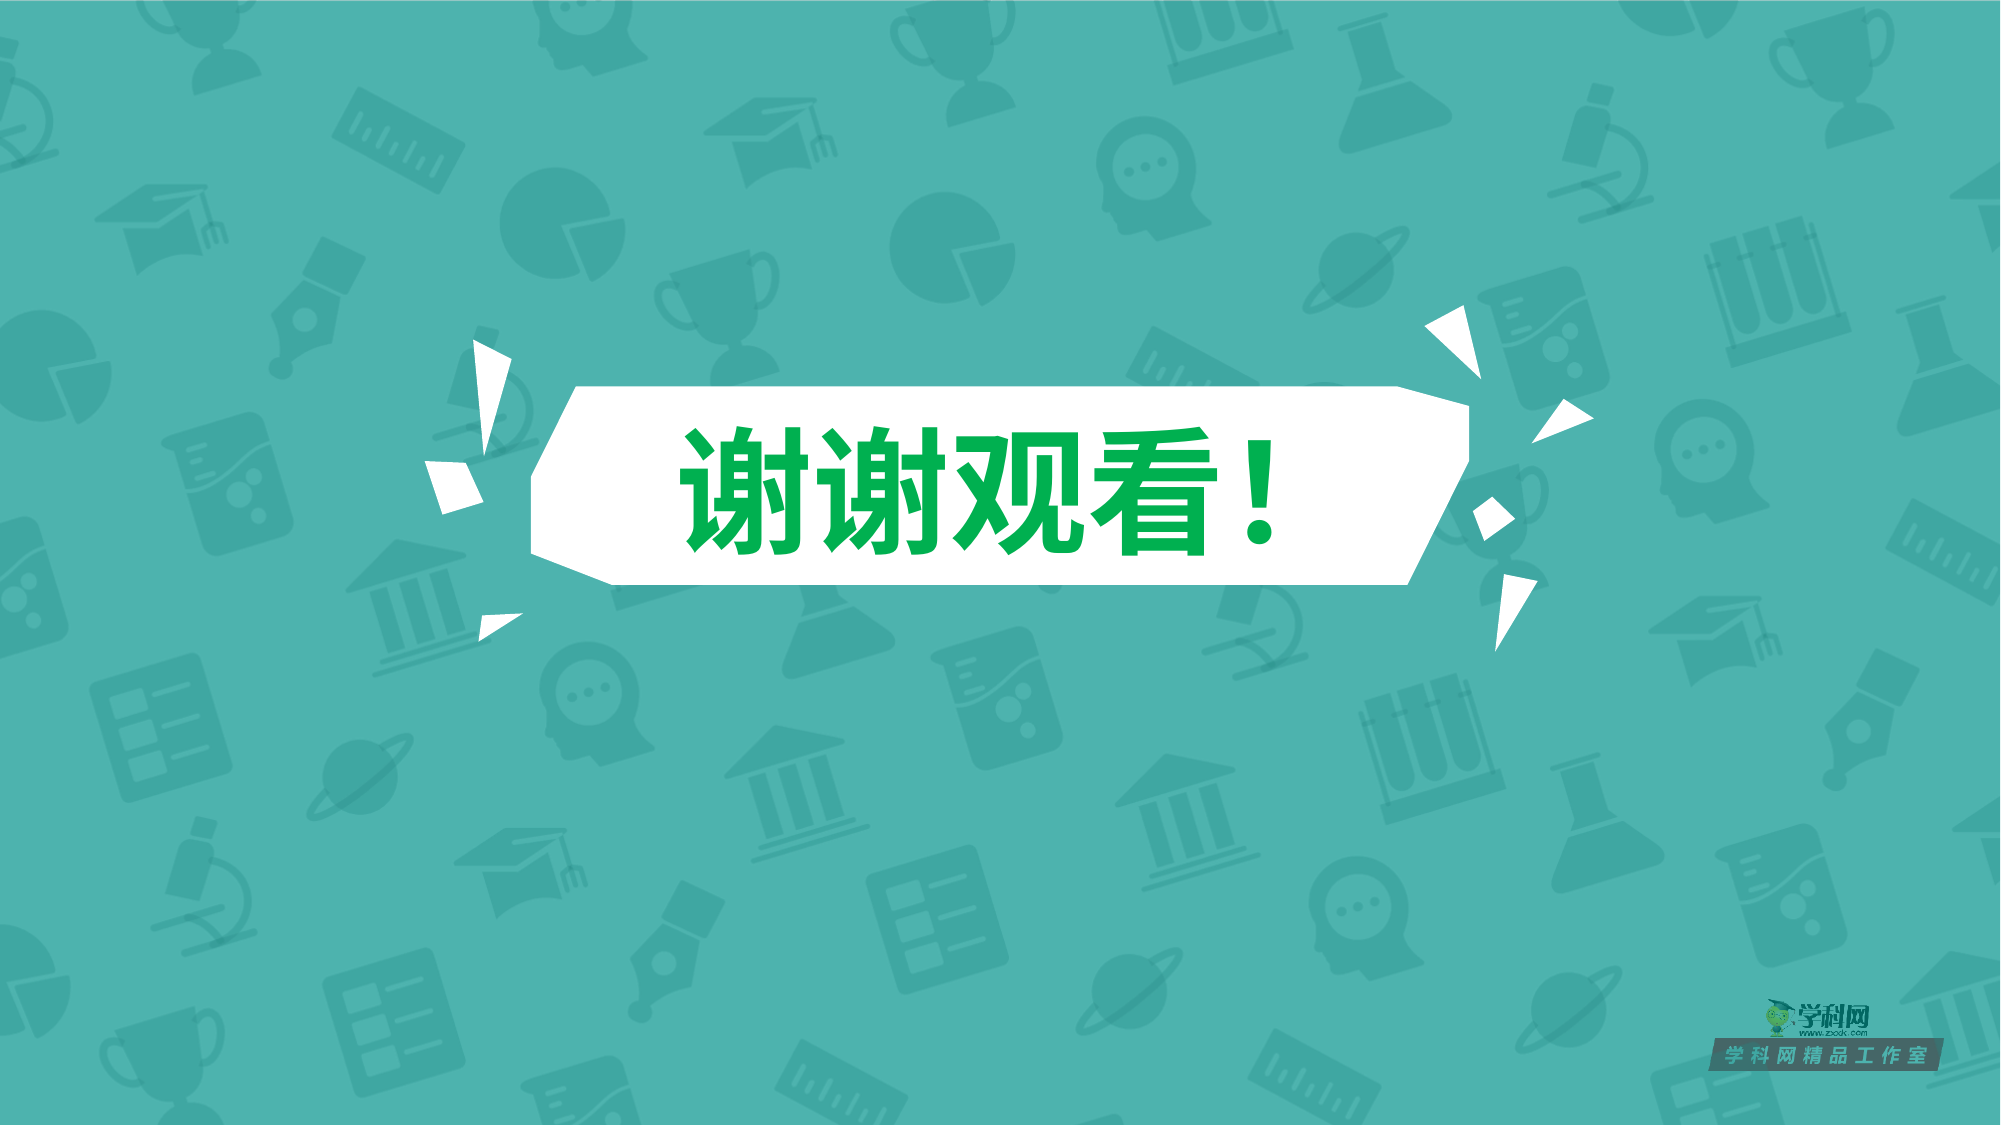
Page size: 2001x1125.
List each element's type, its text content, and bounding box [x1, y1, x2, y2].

picture [0, 0, 2001, 1125]
text_box [1528, 397, 1597, 446]
text_box [423, 459, 486, 516]
text_box [1471, 495, 1517, 543]
text_box [471, 337, 513, 457]
text_box [1494, 572, 1540, 653]
text_box [477, 612, 524, 644]
text_box [529, 385, 1471, 586]
text_box 谢谢观看！ [660, 398, 1382, 579]
text_box [1422, 303, 1484, 383]
